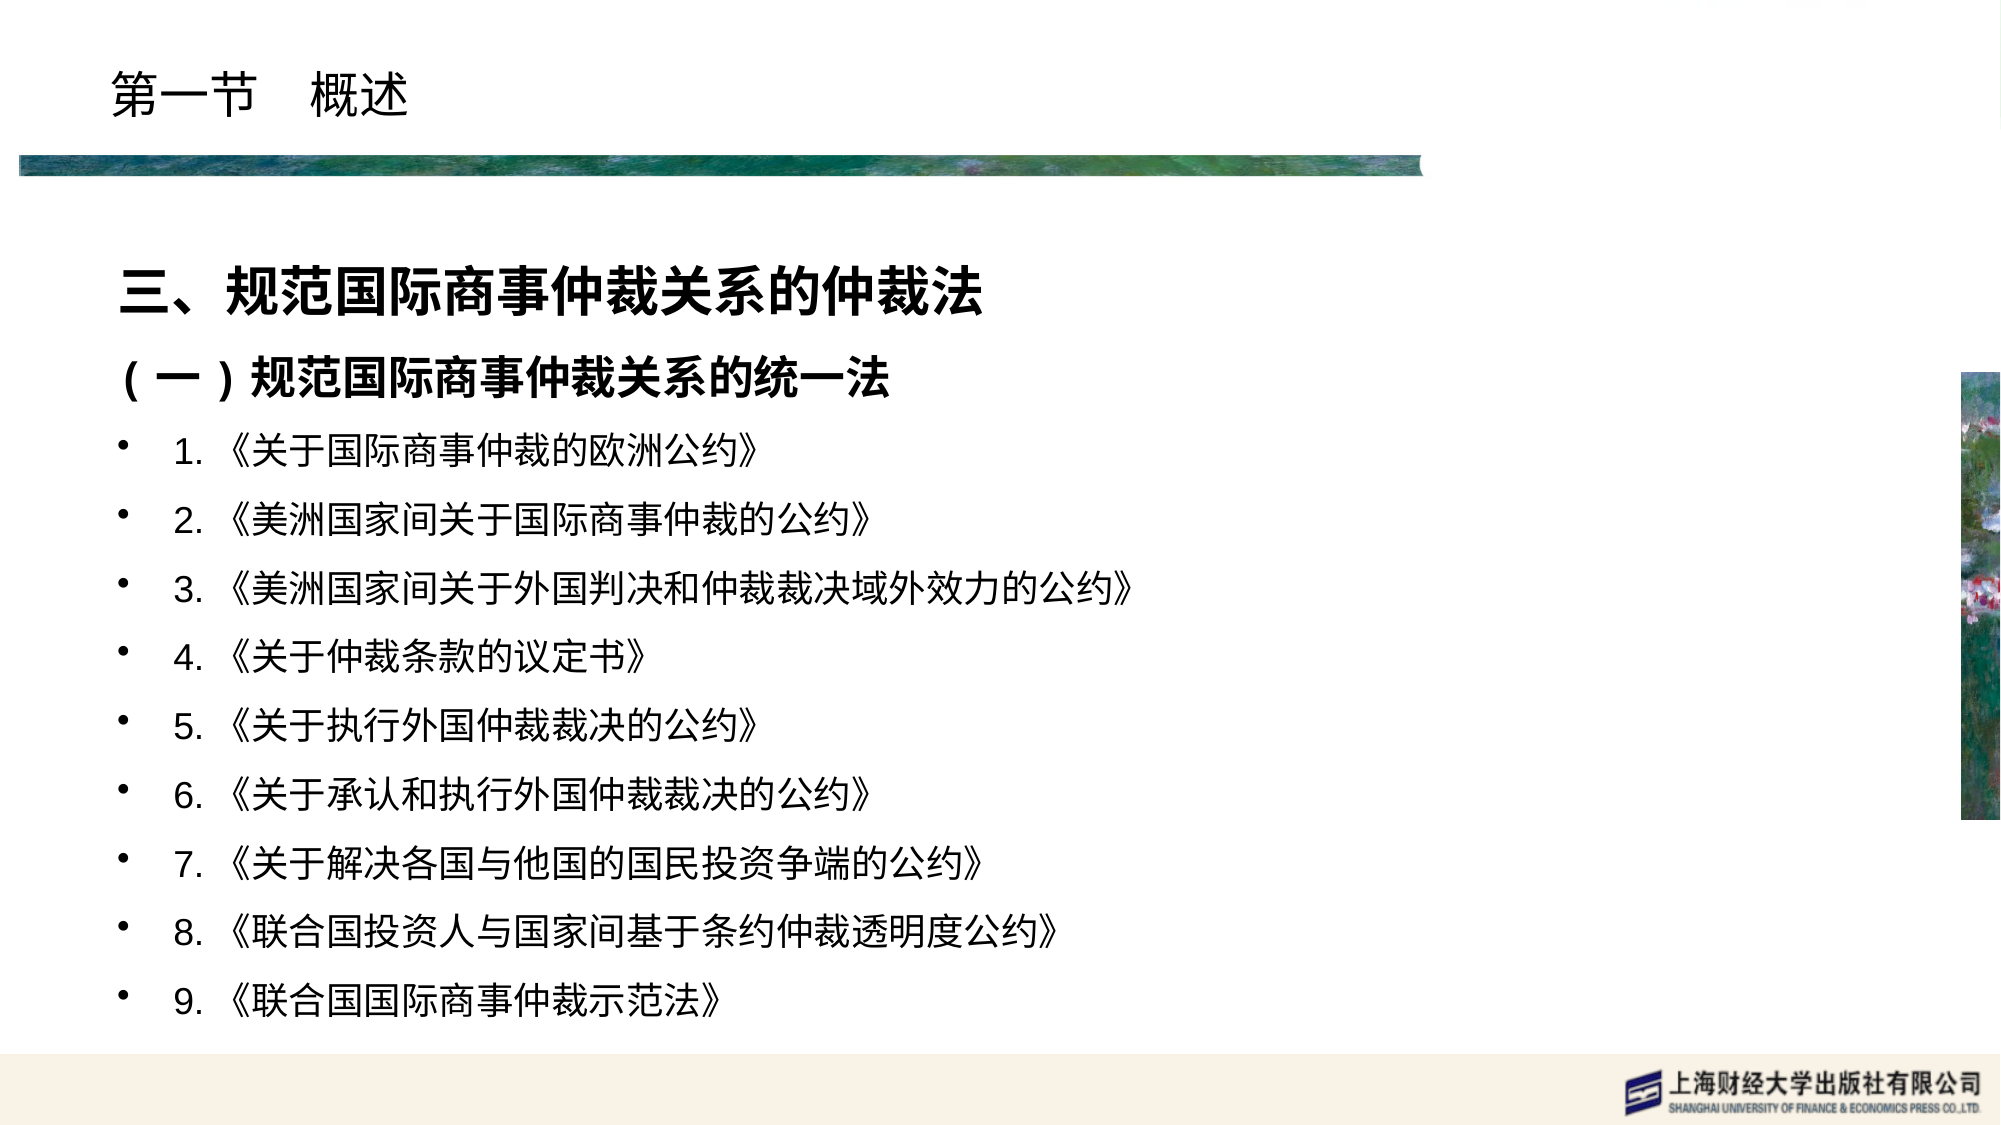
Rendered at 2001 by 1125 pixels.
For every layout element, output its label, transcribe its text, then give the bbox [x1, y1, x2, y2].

title 第一节 概述 [94, 42, 1451, 146]
picture [0, 0, 2001, 1125]
list 三、规范国际商事仲裁关系的仲裁法 (一)规范国际商事仲裁关系的统一法 1.《关于国际商事仲裁的欧洲公约》 2.《美洲国家间关于国际商事仲裁的公约》 3.《美洲国家间关于外国判决和仲裁裁决域外效力的公约》 4.《关于仲裁条款的议定书》 5.《关于执行外国仲裁裁决的公约》 6.《关于承认和执行外国仲裁裁决的公约》 7.《关于解决各国与他国的国民投资争端的公约》 8.《联合国投资人与国家间基于条约仲裁透明度公约》 9.《联合国国际商事仲裁示范法》 [102, 233, 1898, 1032]
